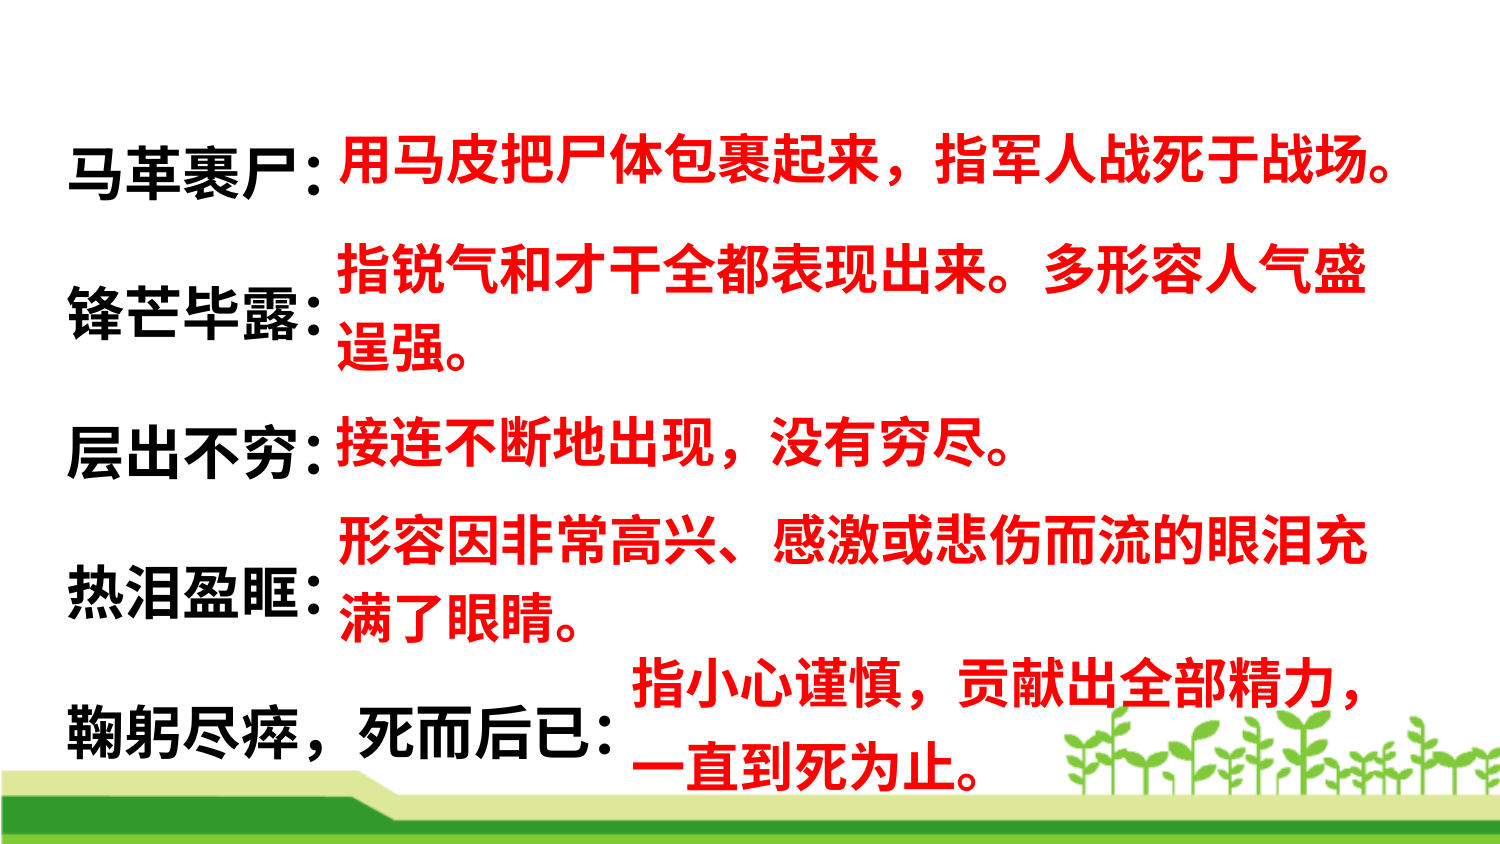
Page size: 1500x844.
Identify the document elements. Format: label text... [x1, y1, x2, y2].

text_box 接连不断地出现，没有穷尽。 [320, 381, 1210, 481]
text_box 马革裹尸： 锋芒毕露： 层出不穷： 热泪盈眶： 鞠躬尽瘁，死而后已： [51, 59, 664, 774]
text_box 指小心谨慎，贡献出全部精力，一直到死为止。 [616, 622, 1446, 806]
text_box 指锐气和才干全都表现出来。多形容人气盛逞强。 [322, 214, 1435, 386]
text_box 用马皮把尸体包裹起来，指军人战死于战场。 [323, 98, 1435, 198]
picture [0, 0, 1500, 844]
text_box 形容因非常高兴、感激或悲伤而流的眼泪充满了眼睛。 [323, 486, 1415, 657]
